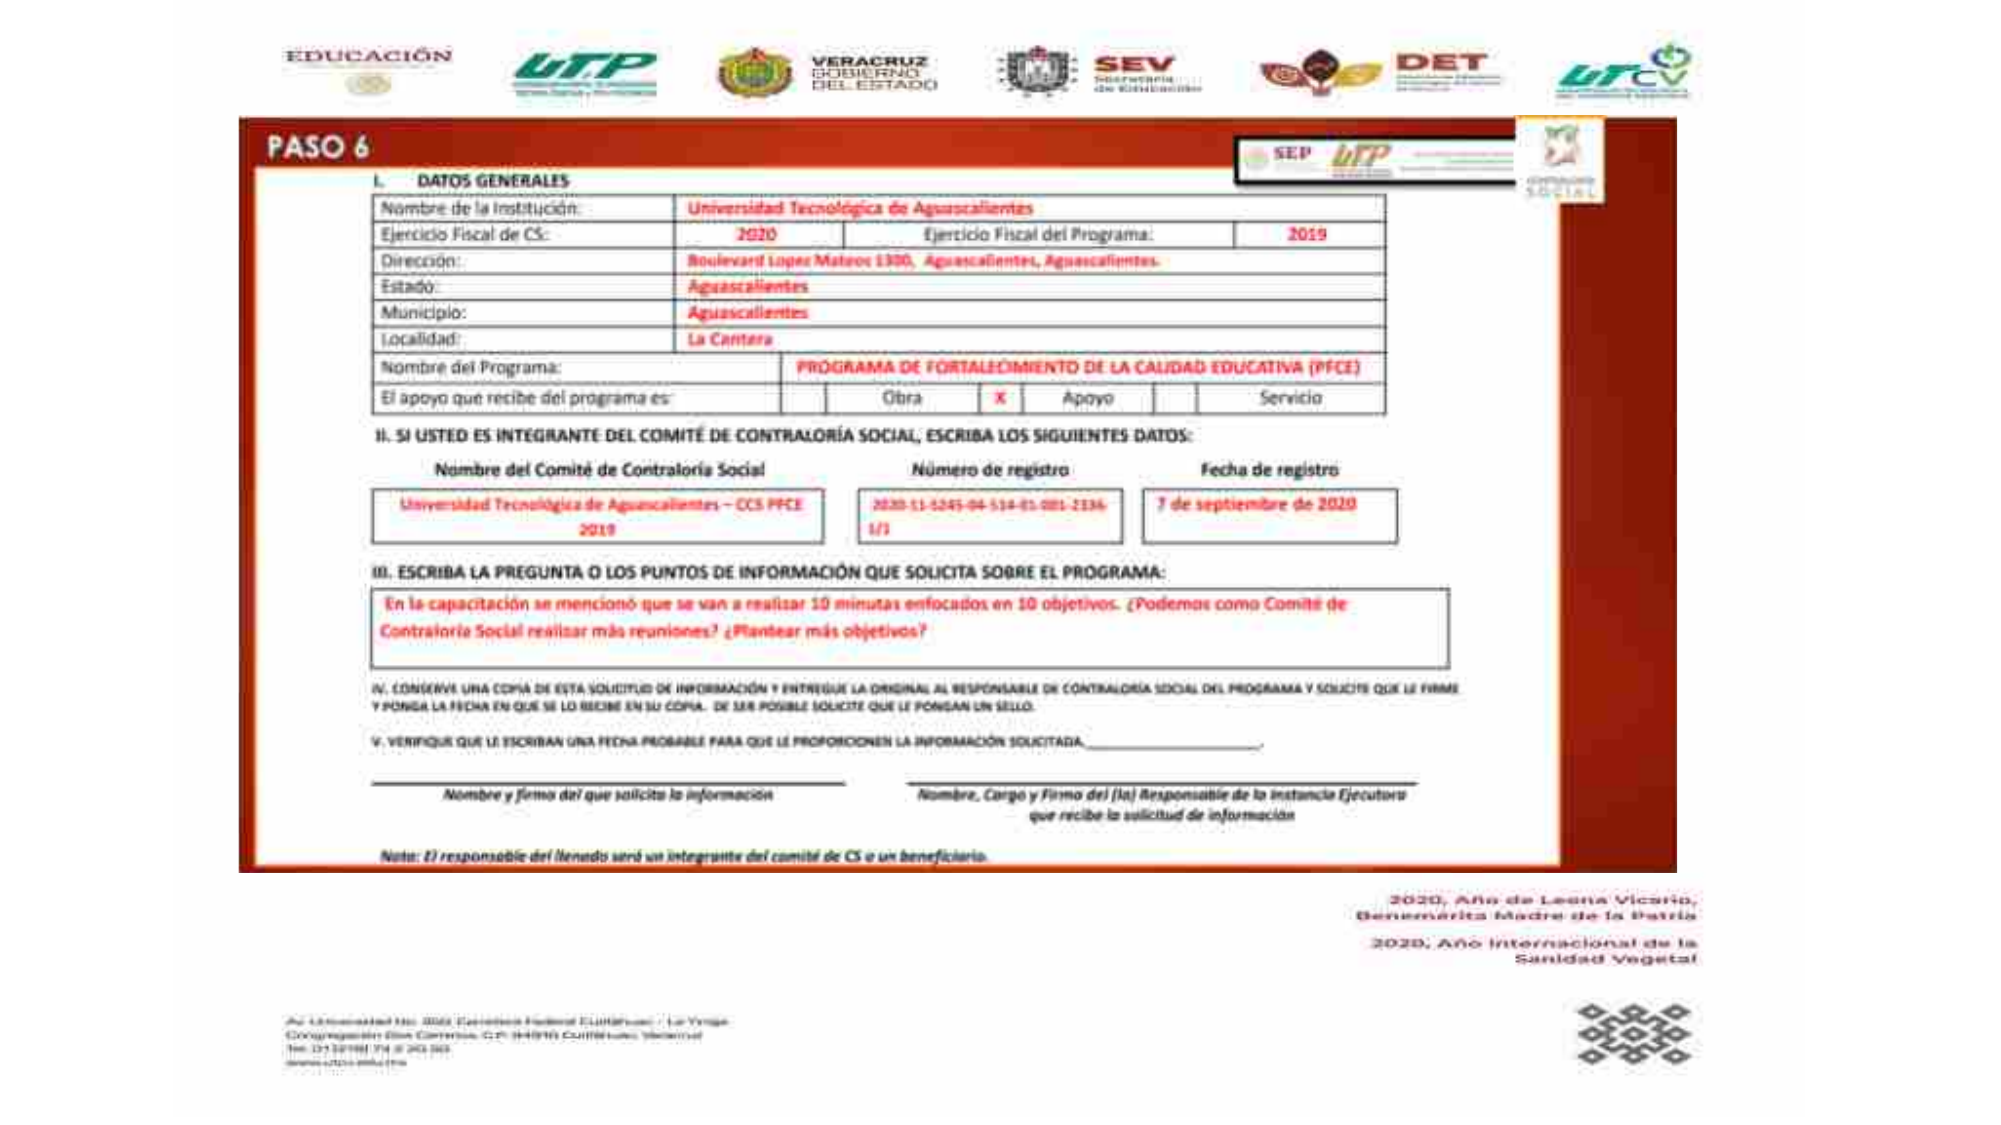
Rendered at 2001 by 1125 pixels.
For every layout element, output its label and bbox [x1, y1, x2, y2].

picture [173, 0, 1805, 1117]
